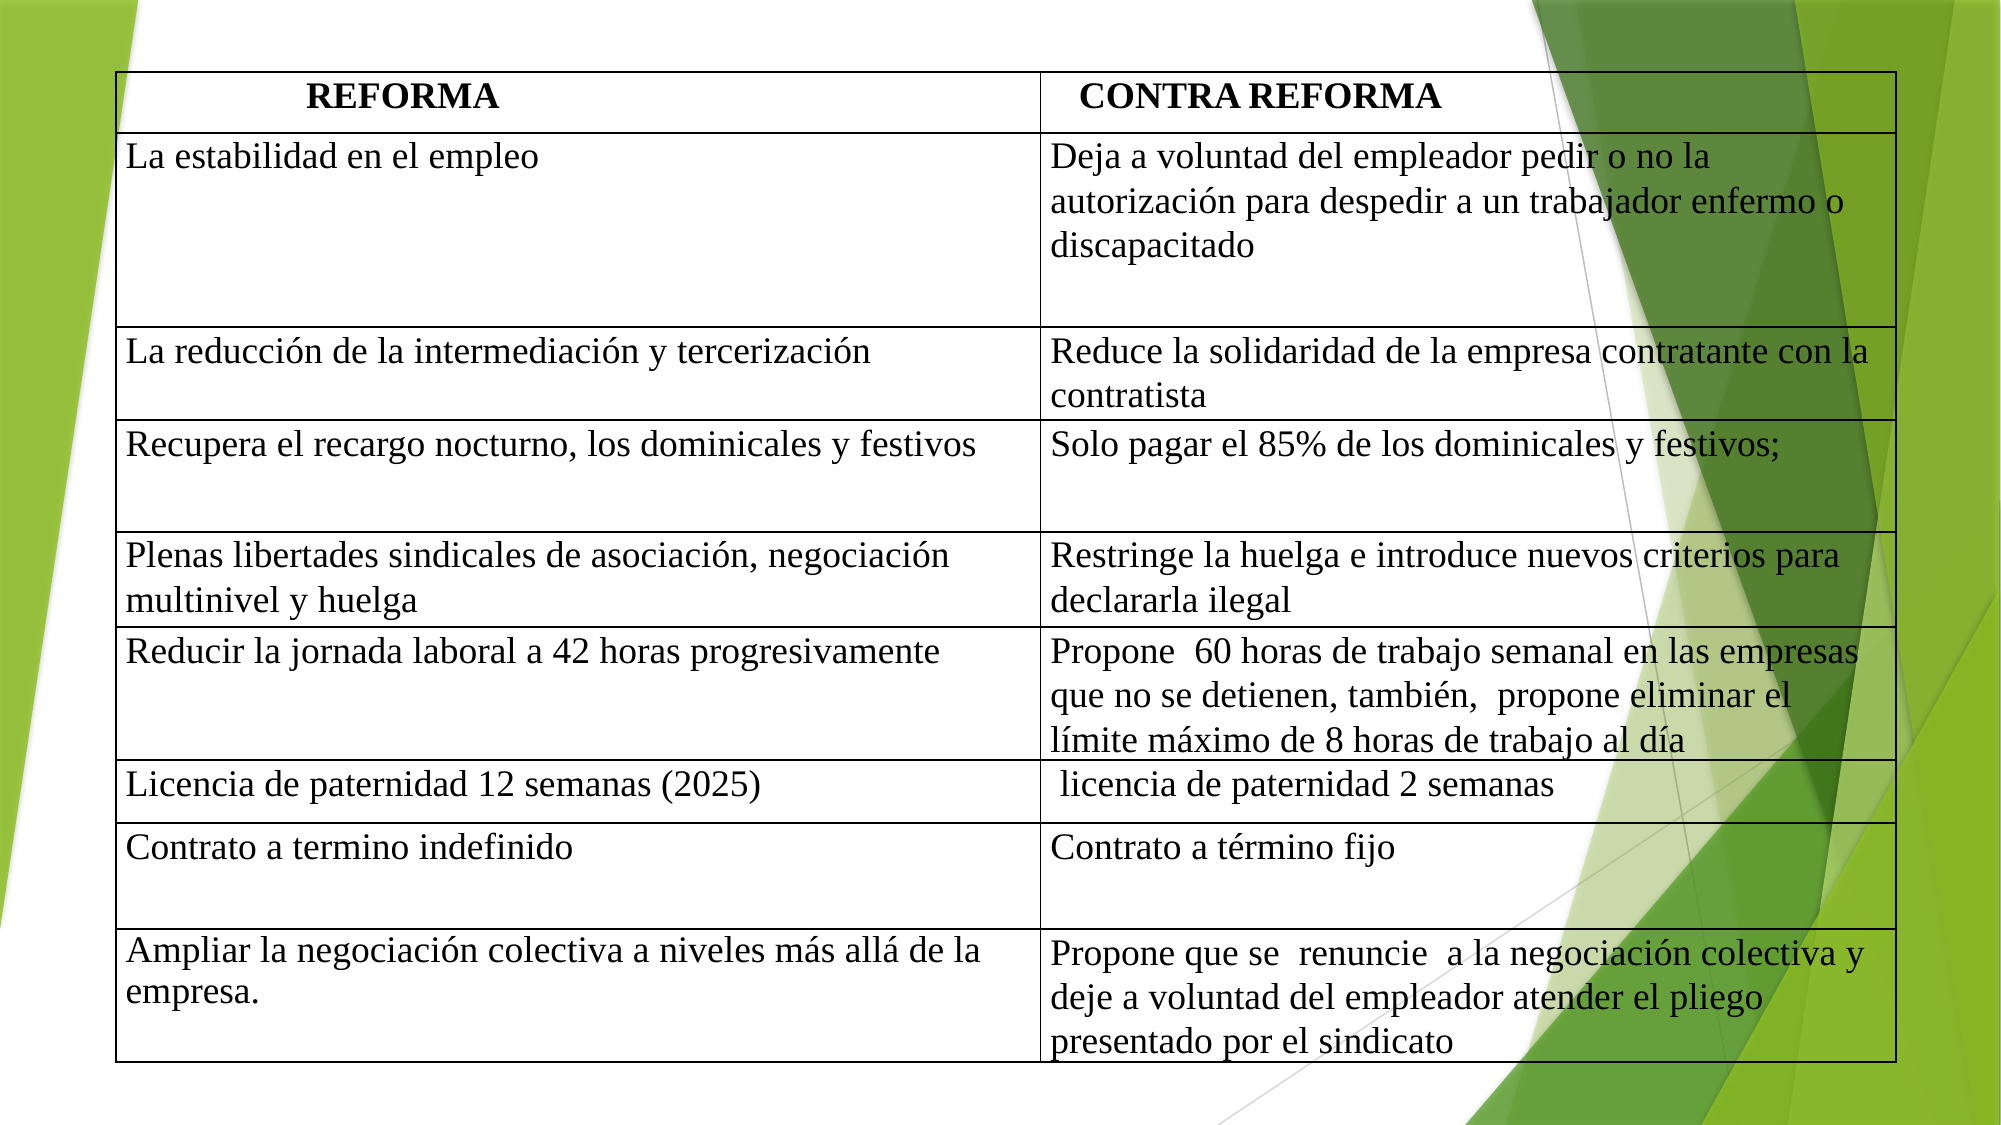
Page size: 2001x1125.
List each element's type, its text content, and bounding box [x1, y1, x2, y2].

table_header CONTRA REFORMA [1041, 73, 1895, 132]
table_cell Recupera el recargo nocturno, los dominicales y festivos [117, 421, 1040, 531]
table_cell Plenas libertades sindicales de asociación, negociación multinivel y huelga [117, 533, 1040, 626]
table_cell La estabilidad en el empleo [117, 134, 1040, 326]
table_cell Restringe la huelga e introduce nuevos criterios para declararla ilegal [1041, 533, 1895, 626]
table_cell Reduce la solidaridad de la empresa contratante con la contratista [1041, 328, 1895, 419]
table_cell licencia de paternidad 2 semanas [1041, 761, 1895, 822]
table_cell Propone que se renuncie a la negociación colectiva y deje a voluntad del empleador atender el pliego presentado por el sindicato [1041, 930, 1895, 1061]
table_cell La reducción de la intermediación y tercerización [117, 328, 1040, 419]
table_cell Contrato a termino indefinido [117, 824, 1040, 928]
table_cell Reducir la jornada laboral a 42 horas progresivamente [117, 628, 1040, 759]
table_cell Solo pagar el 85% de los dominicales y festivos; [1041, 421, 1895, 531]
table_cell Licencia de paternidad 12 semanas (2025) [117, 761, 1040, 822]
table_header REFORMA [117, 73, 1040, 132]
table_cell Contrato a término fijo [1041, 824, 1895, 928]
table_cell Ampliar la negociación colectiva a niveles más allá de la empresa. [117, 930, 1040, 1061]
table_cell Deja a voluntad del empleador pedir o no la autorización para despedir a un trabajador enfermo o discapacitado [1041, 134, 1895, 326]
table_cell Propone 60 horas de trabajo semanal en las empresas que no se detienen, también, propone eliminar el límite máximo de 8 horas de trabajo al día [1041, 628, 1895, 759]
